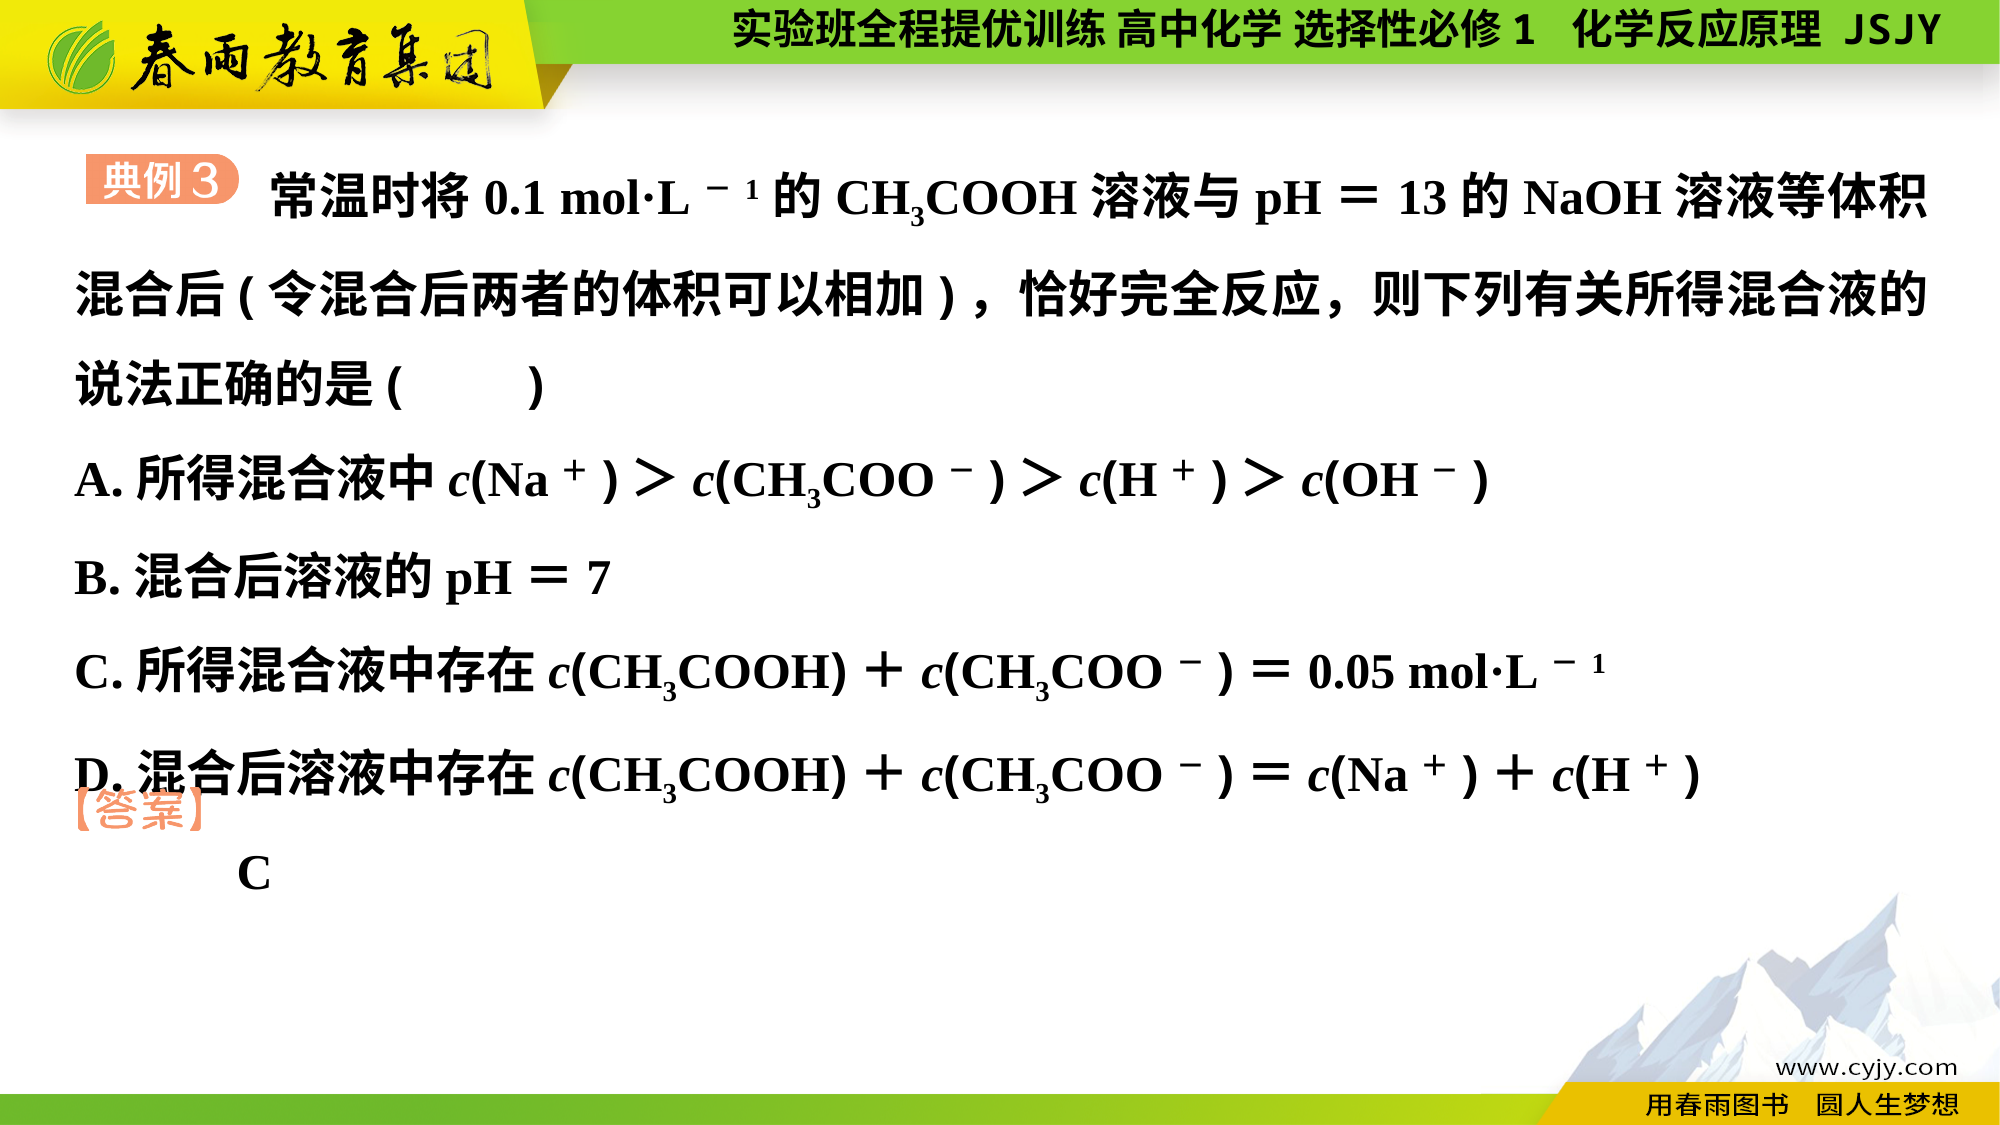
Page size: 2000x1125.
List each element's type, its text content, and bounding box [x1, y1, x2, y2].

picture [0, 0, 2000, 1125]
list 常温时将0.1 mol·L－1的CH3COOH溶液与pH＝13的NaOH溶液等体积混合后(令混合后两者的体积可以相加)，恰好完全反应，则下列有关所得混合液的说法正确的是( ) A.所得混合液中c(Na＋)＞c(CH3COO－)＞c(H＋)＞c(OH－) B.混合后溶液的pH＝7 C.所得混合液中存在c(CH3COOH)＋c(CH3COO－)＝0.05 mol·L－1 D.混合后溶液中存在c(CH3COOH)＋c(CH3COO－)＝c(Na＋)＋c(H＋) C [59, 122, 1944, 865]
